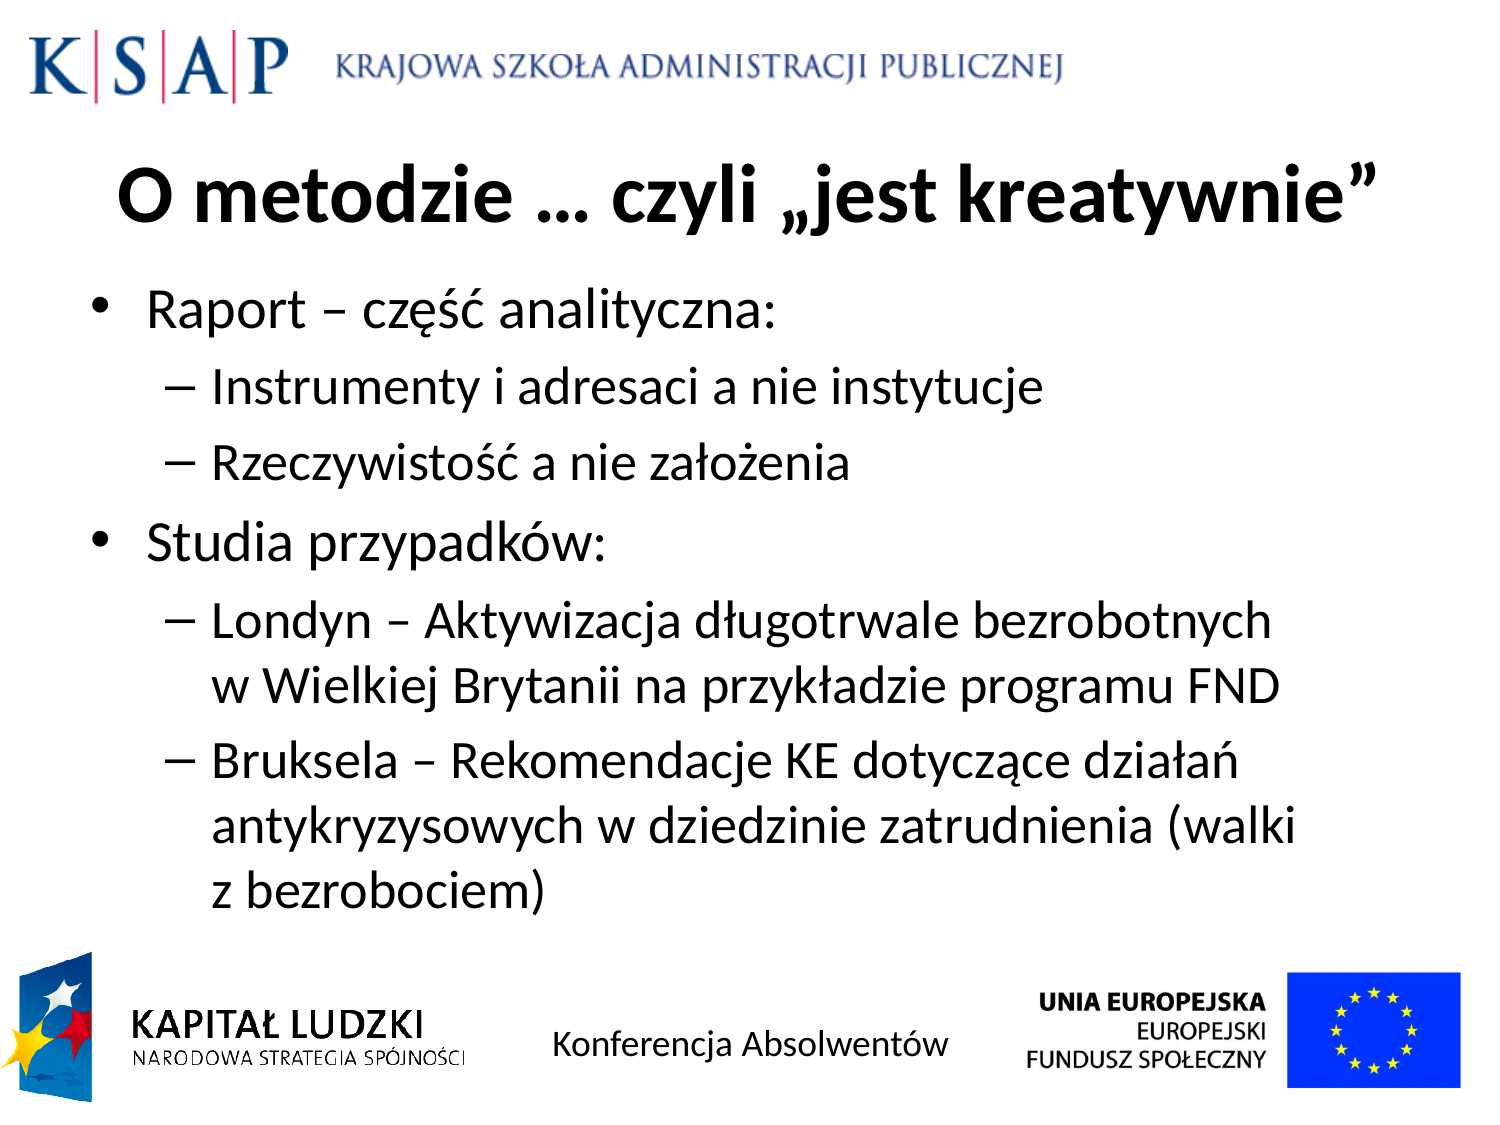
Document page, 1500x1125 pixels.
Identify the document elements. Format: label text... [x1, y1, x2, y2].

list Raport – część analityczna: Instrumenty i adresaci a nie instytucje Rzeczywistość a nie założenia Studia przypadków: Londyn – Aktywizacja długotrwale bezrobotnych w Wielkiej Brytanii na przykładzie programu FND Bruksela – Rekomendacje KE dotyczące działań antykryzysowych w dziedzinie zatrudnienia (walki z bezrobociem) [74, 262, 1426, 1006]
picture [0, 951, 464, 1102]
text_box Konferencja Absolwentów [537, 1011, 980, 1072]
picture [29, 30, 288, 110]
picture [336, 54, 1064, 85]
title O metodzie … czyli „jest kreatywnie” [74, 44, 1426, 233]
picture [985, 935, 1500, 1125]
